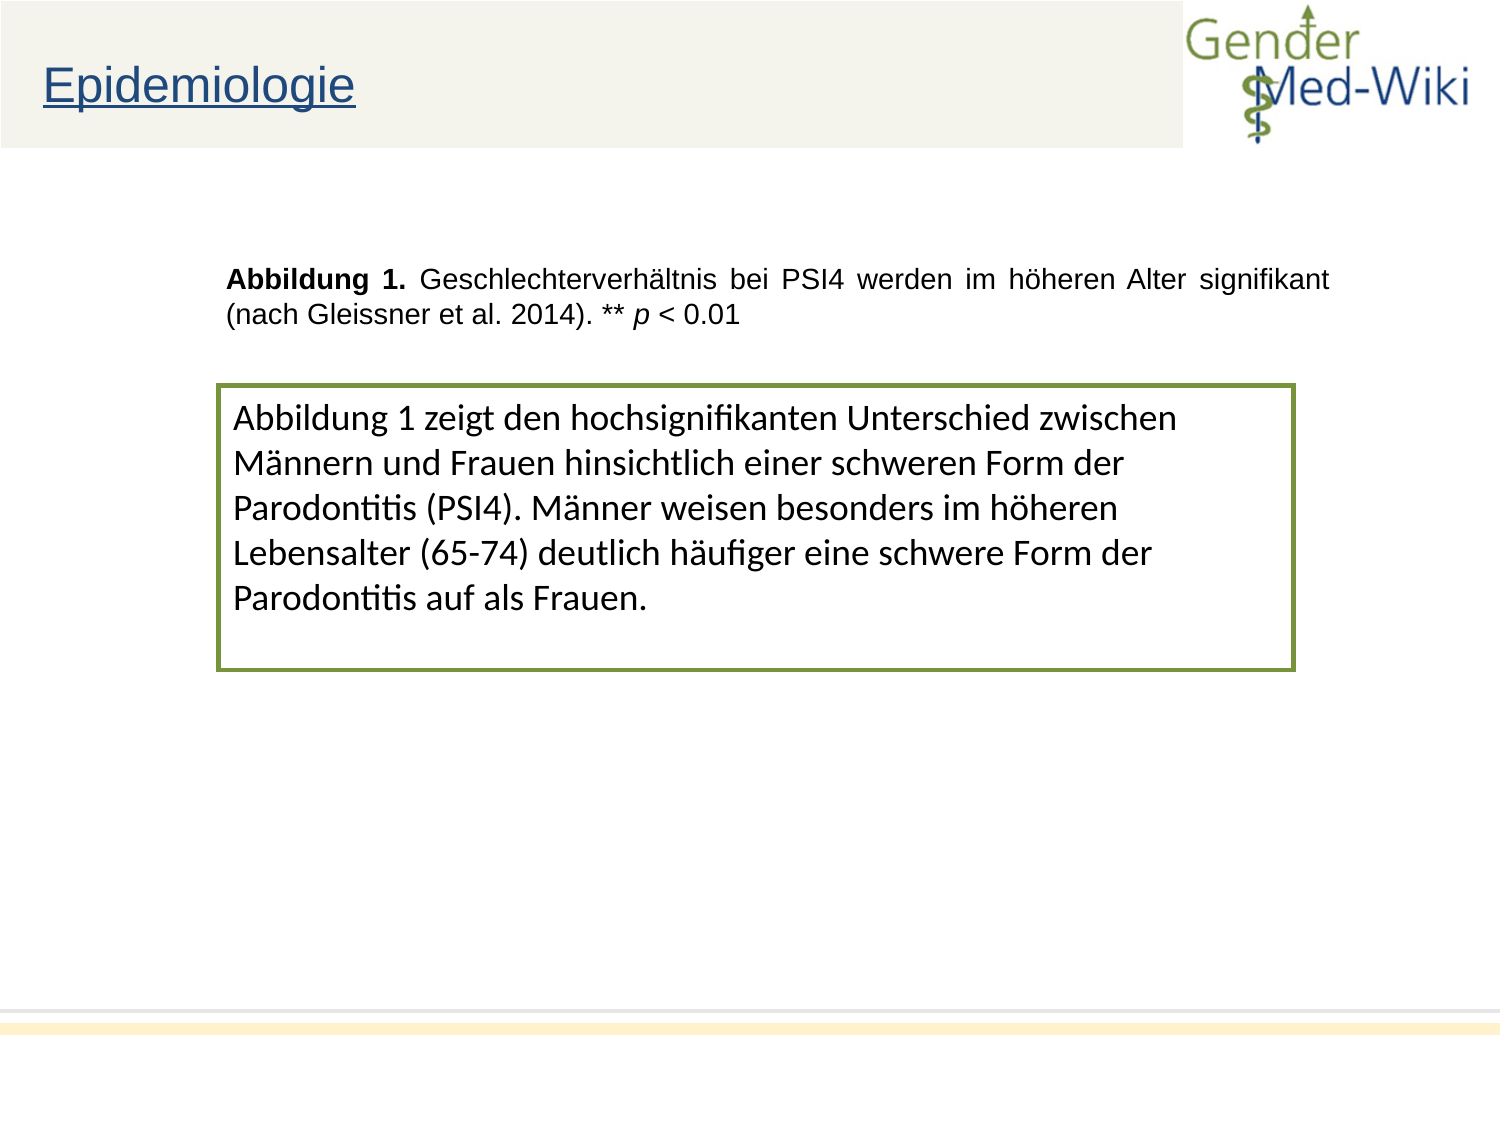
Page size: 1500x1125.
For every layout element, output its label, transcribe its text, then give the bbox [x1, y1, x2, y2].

text_box Epidemiologie [35, 35, 1207, 129]
text_box [0, 1023, 1500, 1035]
picture [1183, 0, 1471, 149]
text_box Abbildung 1 zeigt den hochsignifikanten Unterschied zwischen Männern und Frauen hinsichtlich einer schweren Form der Parodontitis (PSI4). Männer weisen besonders im höheren Lebensalter (65-74) deutlich häufiger eine schwere Form der Parodontitis auf als Frauen. [218, 385, 1294, 670]
text_box Abbildung 1. Geschlechterverhältnis bei PSI4 werden im höheren Alter signifikant (nach Gleissner et al. 2014). ** p < 0.01 [218, 253, 1351, 338]
